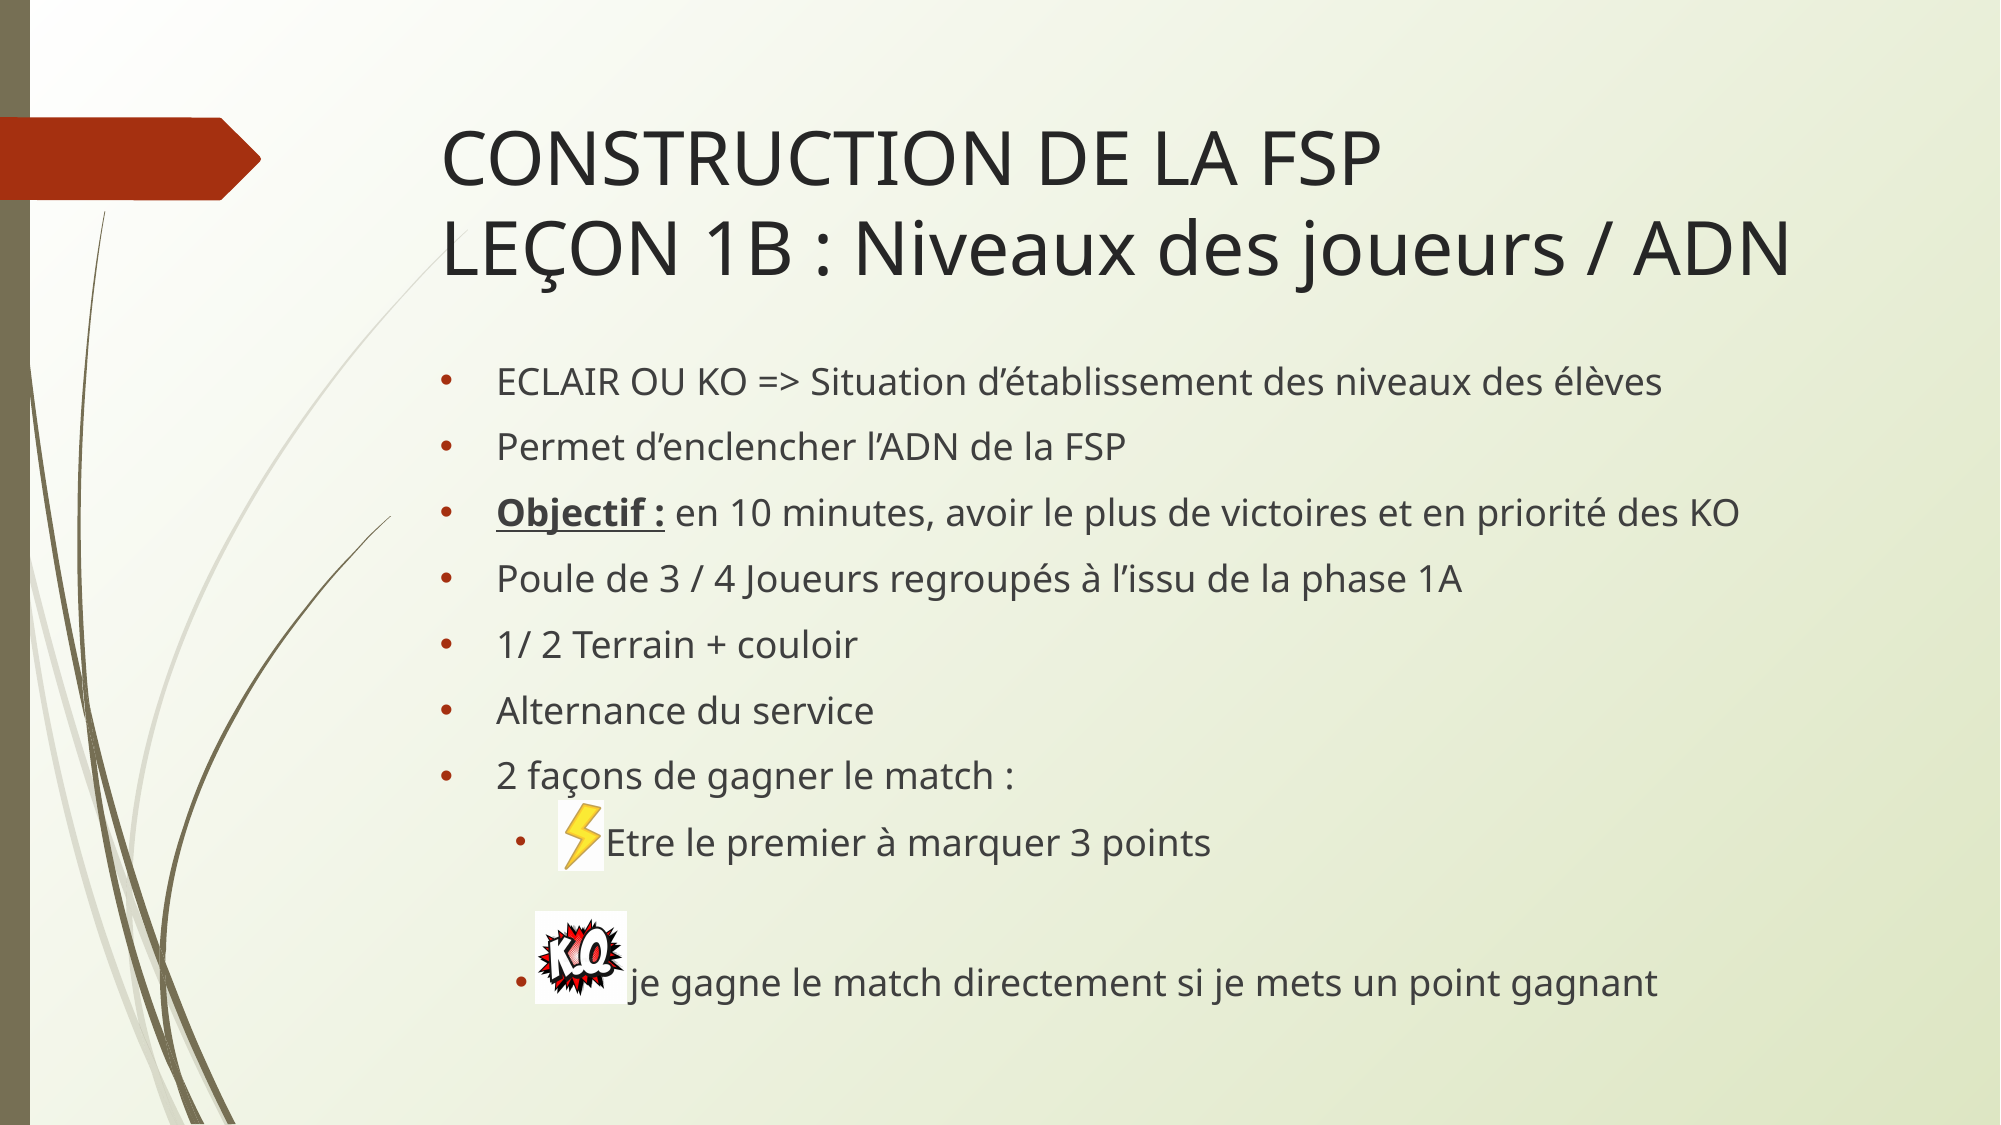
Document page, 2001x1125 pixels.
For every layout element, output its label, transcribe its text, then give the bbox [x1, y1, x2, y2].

title CONSTRUCTION DE LA FSP LEÇON 1B : Niveaux des joueurs / ADN [425, 102, 1888, 313]
list ECLAIR OU KO => Situation d’établissement des niveaux des élèves Permet d’enclencher l’ADN de la FSP Objectif : en 10 minutes, avoir le plus de victoires et en priorité des KO Poule de 3 / 4 Joueurs regroupés à l’issu de la phase 1A 1/ 2 Terrain + couloir Alternance du service 2 façons de gagner le match : Etre le premier à marquer 3 points je gagne le match directement si je mets un point gagnant [424, 350, 1888, 1045]
picture [534, 911, 627, 1004]
picture [557, 800, 604, 872]
